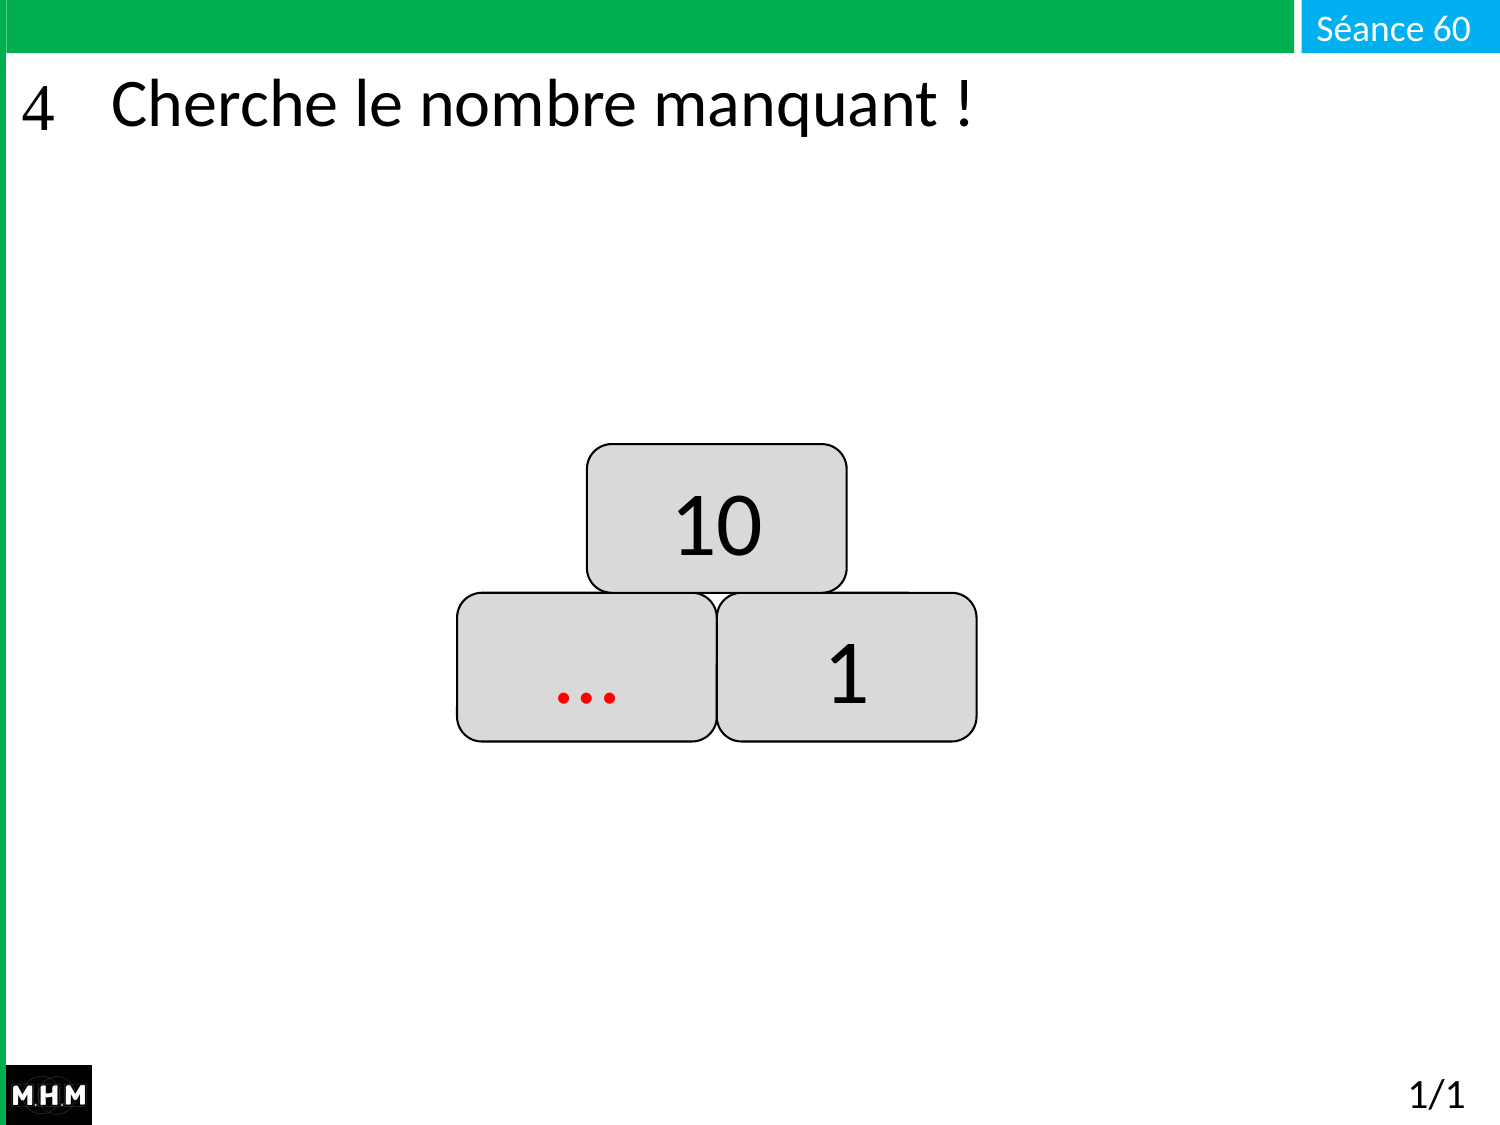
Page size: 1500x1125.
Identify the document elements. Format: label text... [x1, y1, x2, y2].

list 1/1 [1373, 1064, 1500, 1125]
text_box … [455, 591, 717, 743]
picture [6, 1065, 92, 1125]
text_box 10 [585, 443, 848, 594]
title Cherche le nombre manquant ! [96, 60, 1391, 150]
text_box 1 [715, 591, 978, 743]
